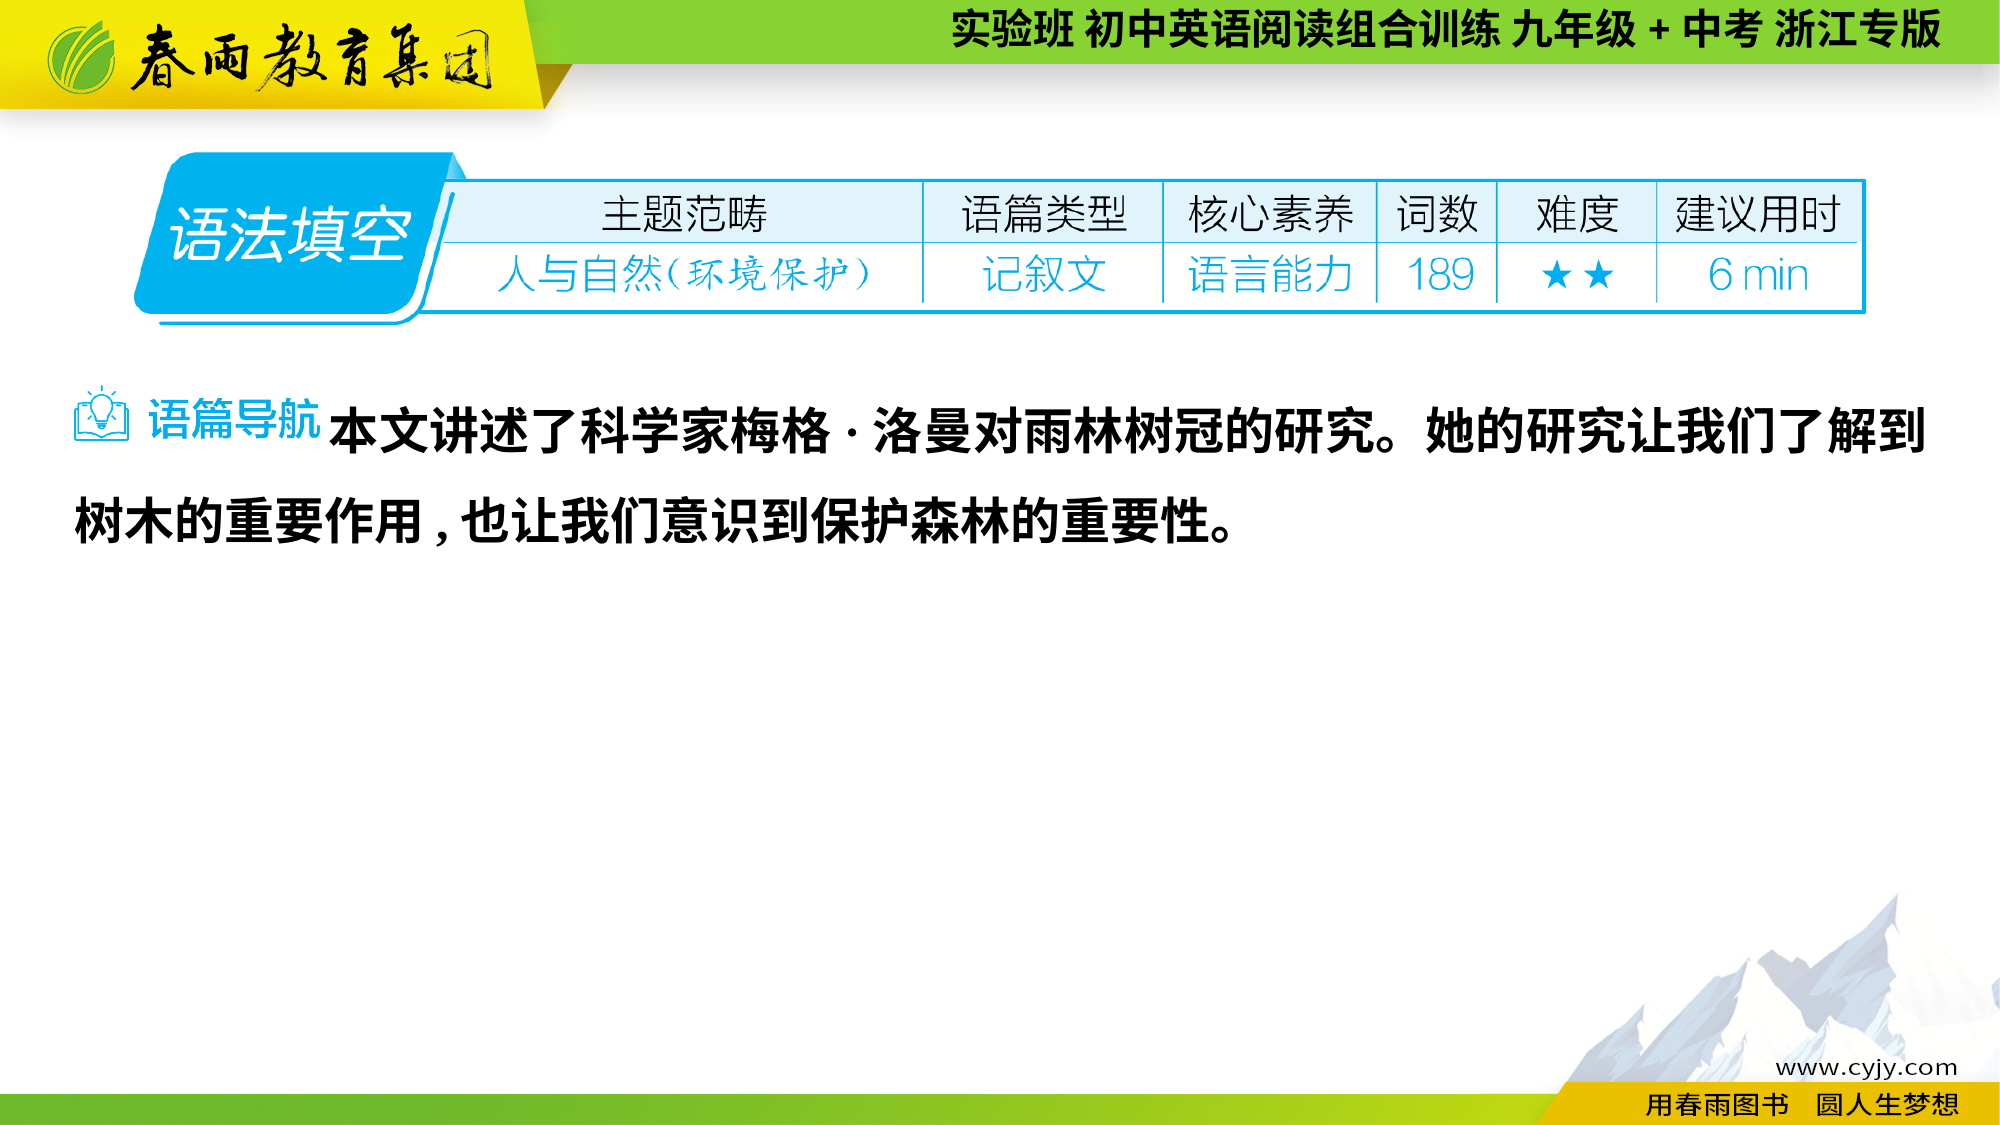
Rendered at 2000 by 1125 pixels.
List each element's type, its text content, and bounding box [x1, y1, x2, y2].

picture [0, 0, 2000, 1125]
list 本文讲述了科学家梅格·洛曼对雨林树冠的研究。她的研究让我们了解到树木的重要作用,也让我们意识到保护森林的重要性。 [59, 361, 1944, 548]
